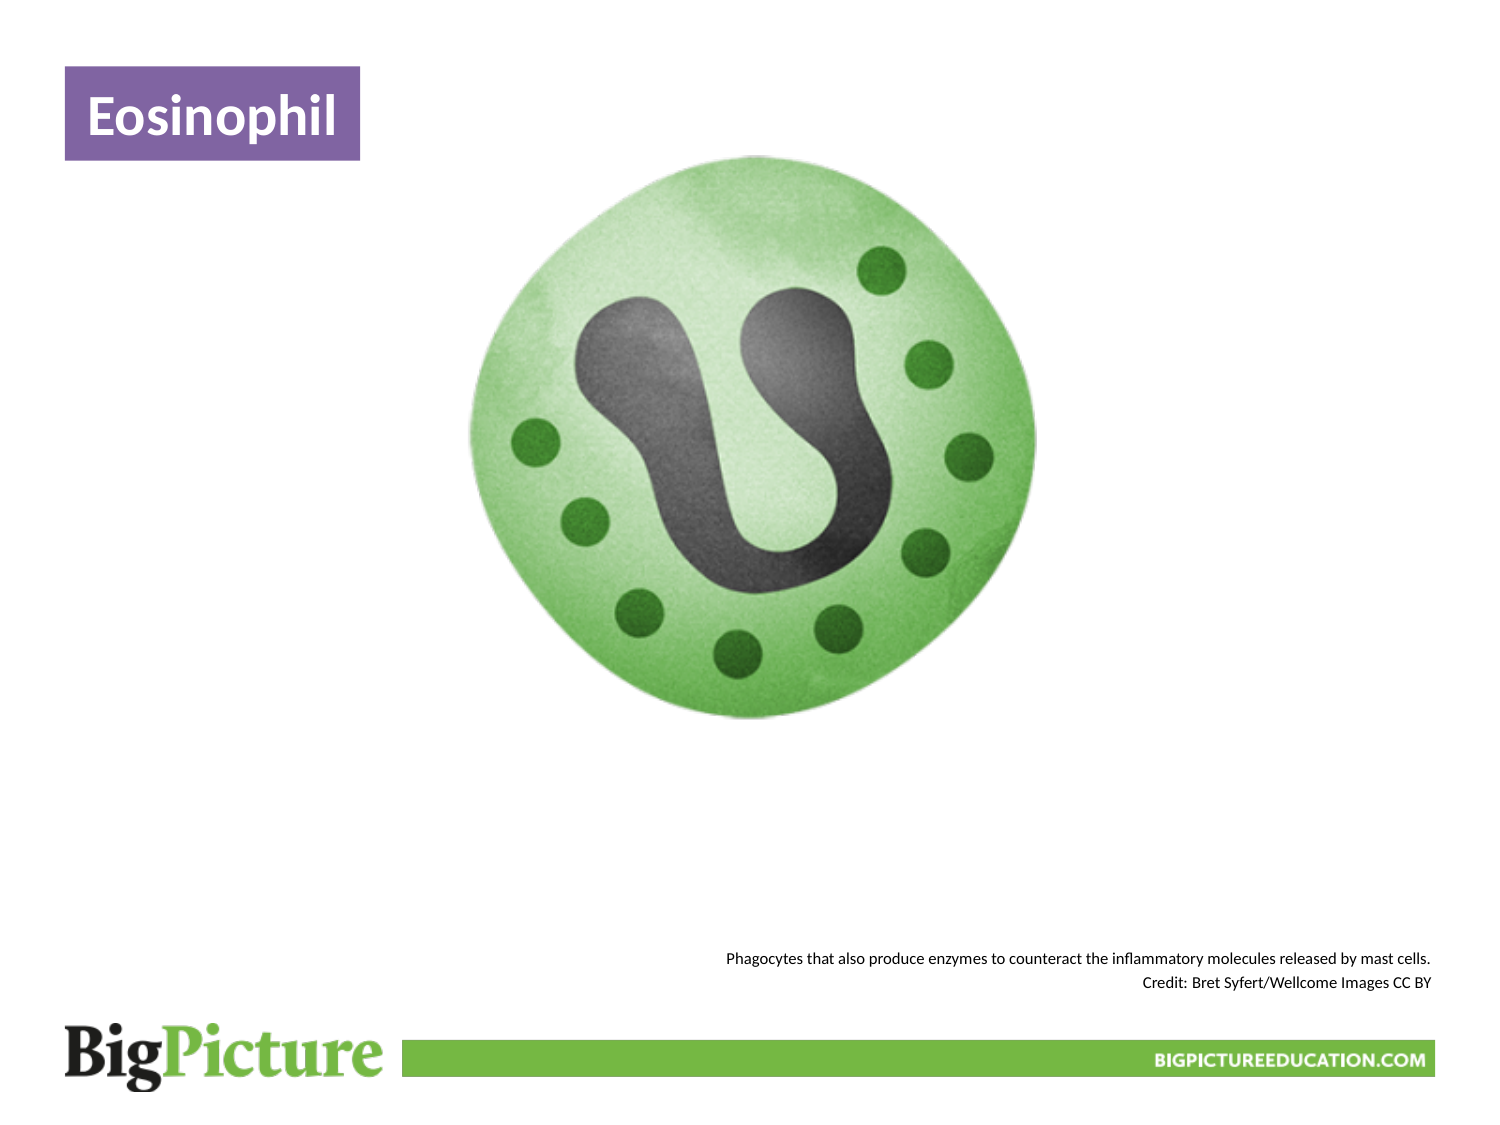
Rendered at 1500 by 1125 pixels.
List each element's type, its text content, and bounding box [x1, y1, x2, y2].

text_box Phagocytes that also produce enzymes to counteract the inflammatory molecules released by mast cells. Credit: Bret Syfert/Wellcome Images CC BY [64, 940, 1447, 1012]
picture [64, 1022, 1436, 1092]
picture [0, 36, 1500, 881]
